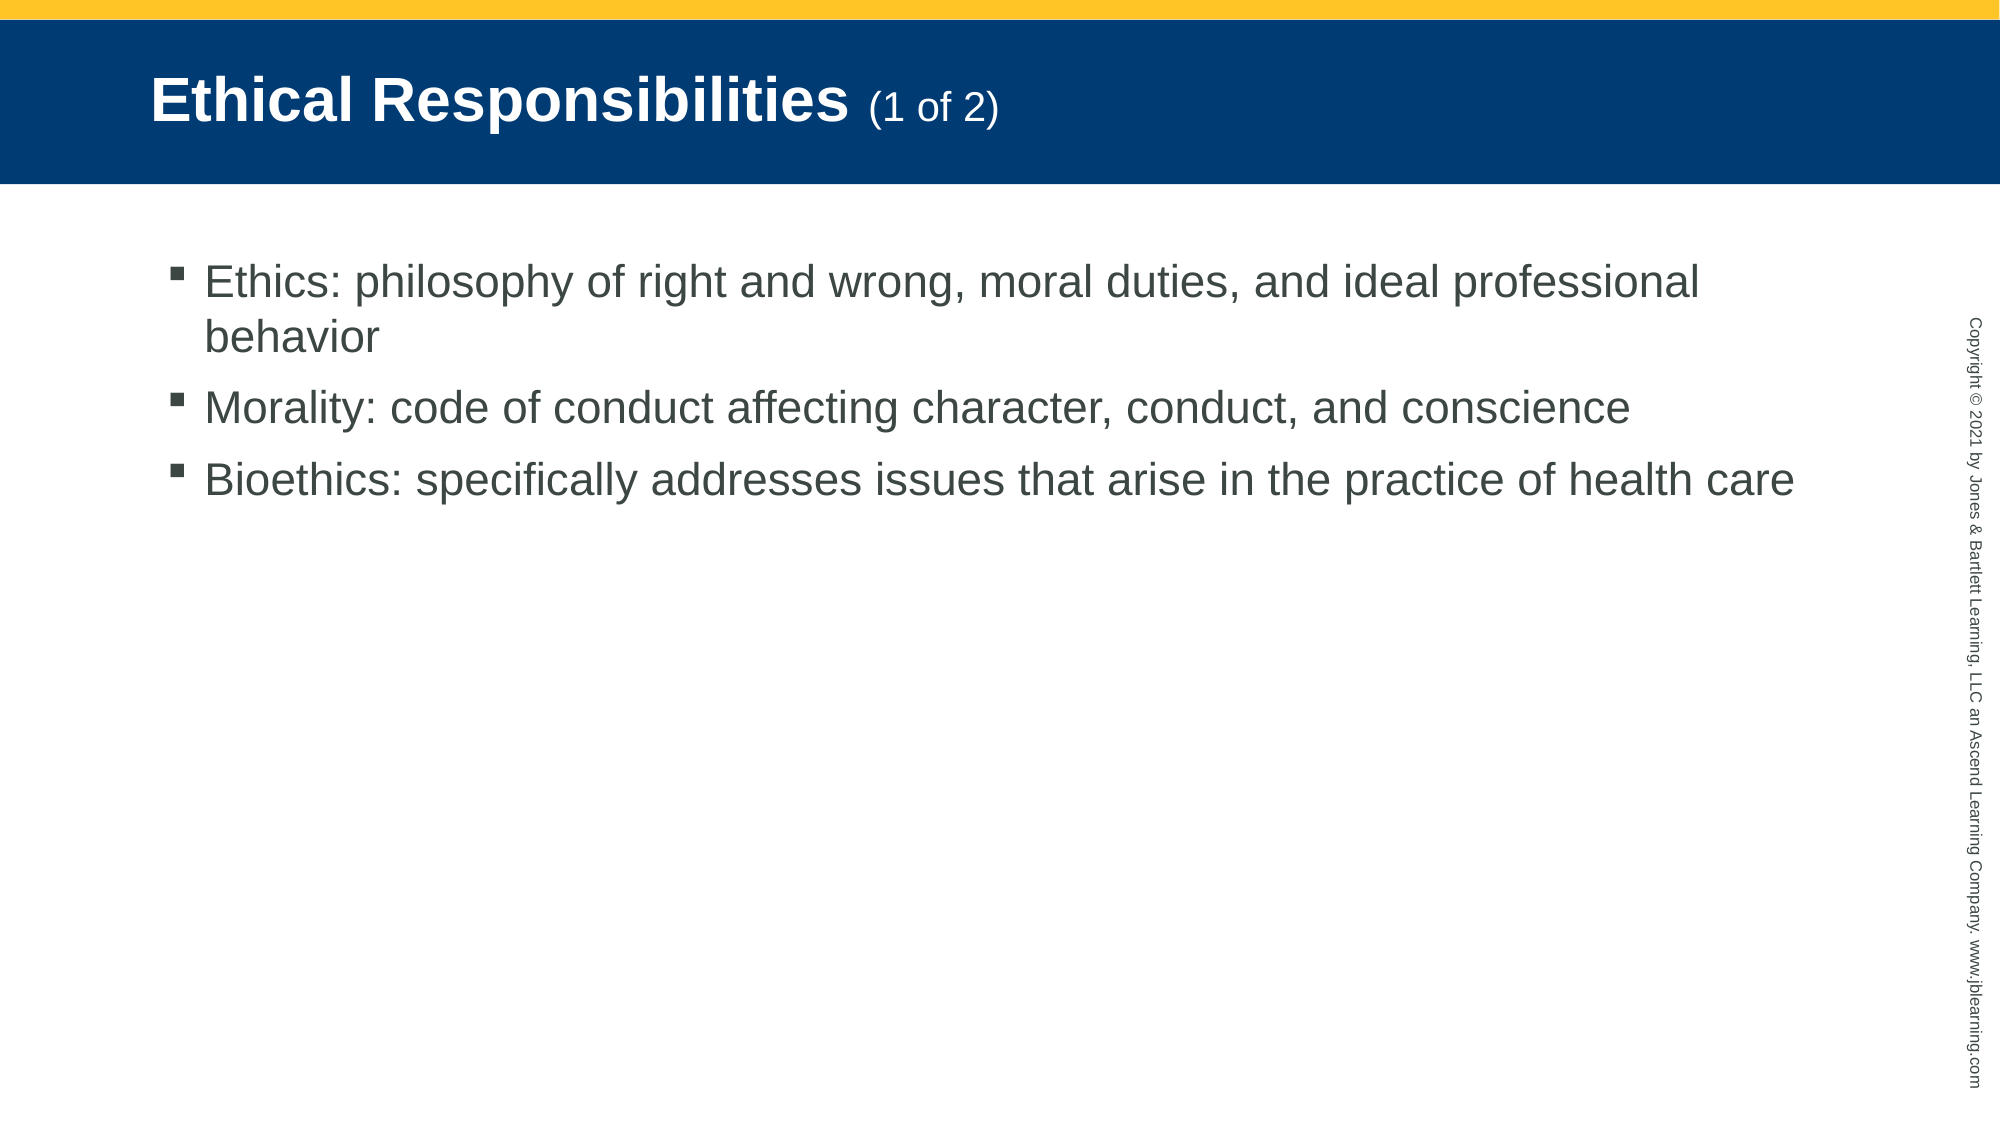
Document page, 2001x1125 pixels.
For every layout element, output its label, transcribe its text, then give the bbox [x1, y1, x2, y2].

list Ethics: philosophy of right and wrong, moral duties, and ideal professional behavior Morality: code of conduct affecting character, conduct, and conscience Bioethics: specifically addresses issues that arise in the practice of health care [151, 244, 1840, 1016]
title Ethical Responsibilities (1 of 2) [0, 19, 2000, 185]
